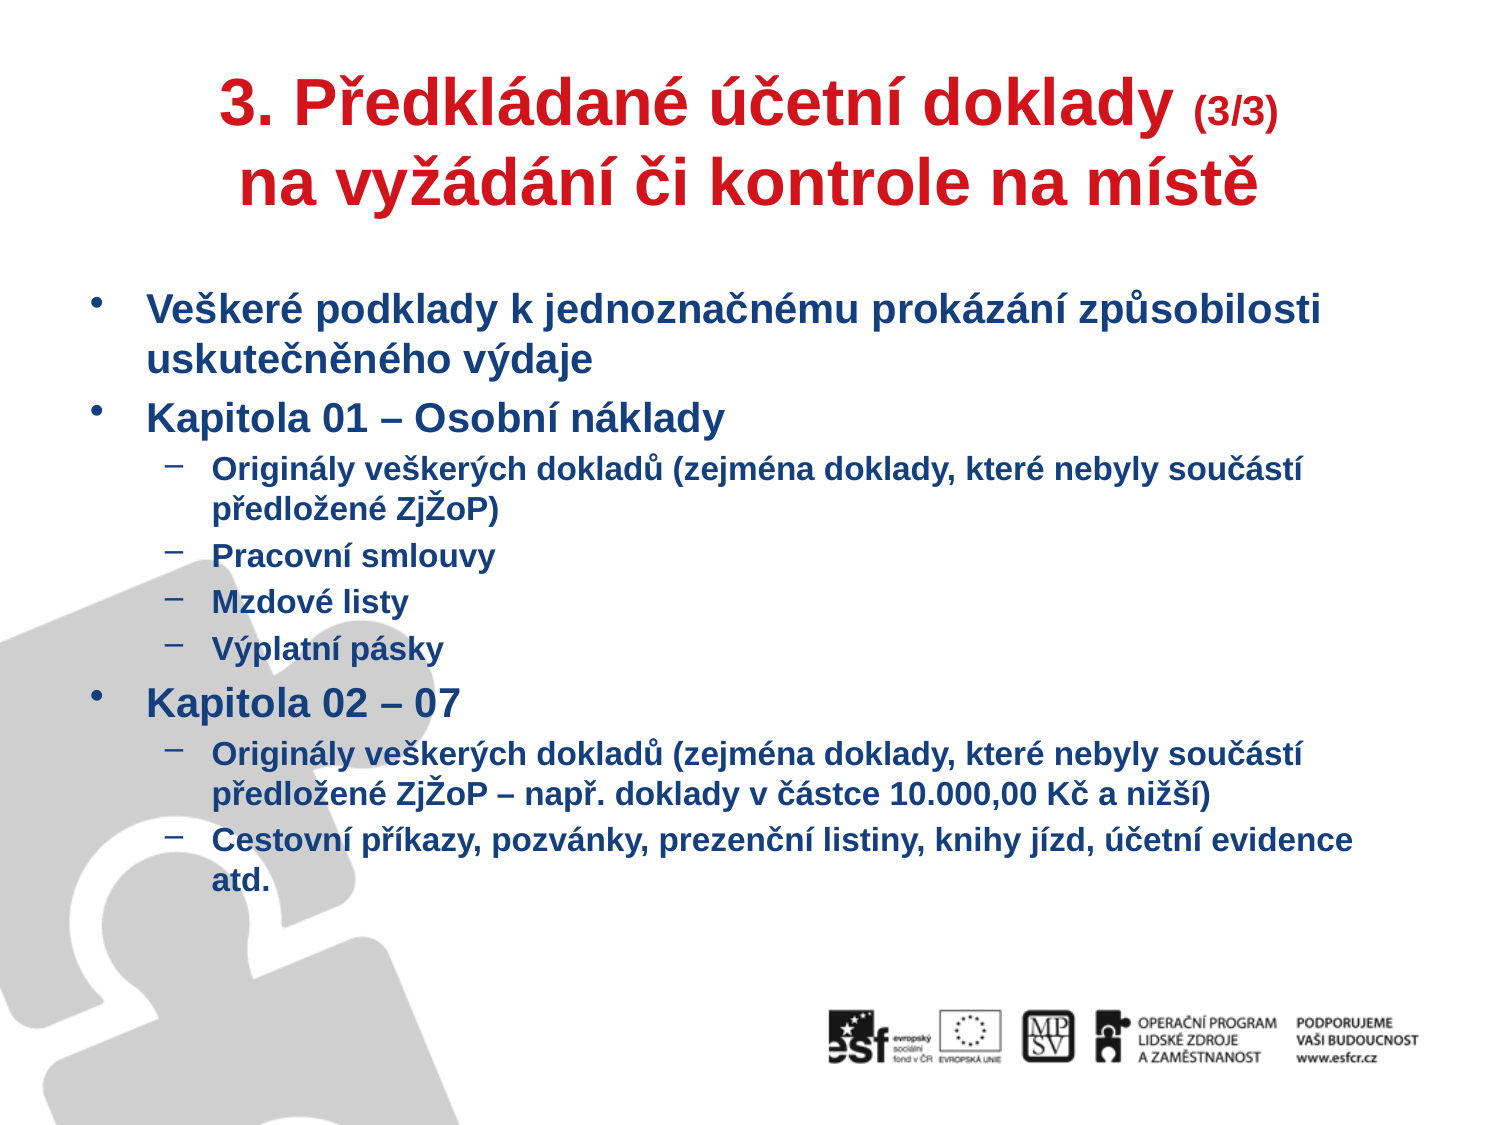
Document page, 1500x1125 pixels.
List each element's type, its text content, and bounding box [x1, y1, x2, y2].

text_box Veškeré podklady k jednoznačnému prokázání způsobilosti uskutečněného výdaje Kapitola 01 – Osobní náklady Originály veškerých dokladů (zejména doklady, které nebyly součástí předložené ZjŽoP) Pracovní smlouvy Mzdové listy Výplatní pásky Kapitola 02 – 07 Originály veškerých dokladů (zejména doklady, které nebyly součástí předložené ZjŽoP – např. doklady v částce 10.000,00 Kč a nižší) Cestovní příkazy, pozvánky, prezenční listiny, knihy jízd, účetní evidence atd. [74, 274, 1425, 1005]
picture [0, 0, 1500, 1125]
title 3. Předkládané účetní doklady (3/3) na vyžádání či kontrole na místě [74, 44, 1426, 233]
list [74, 262, 1426, 1006]
